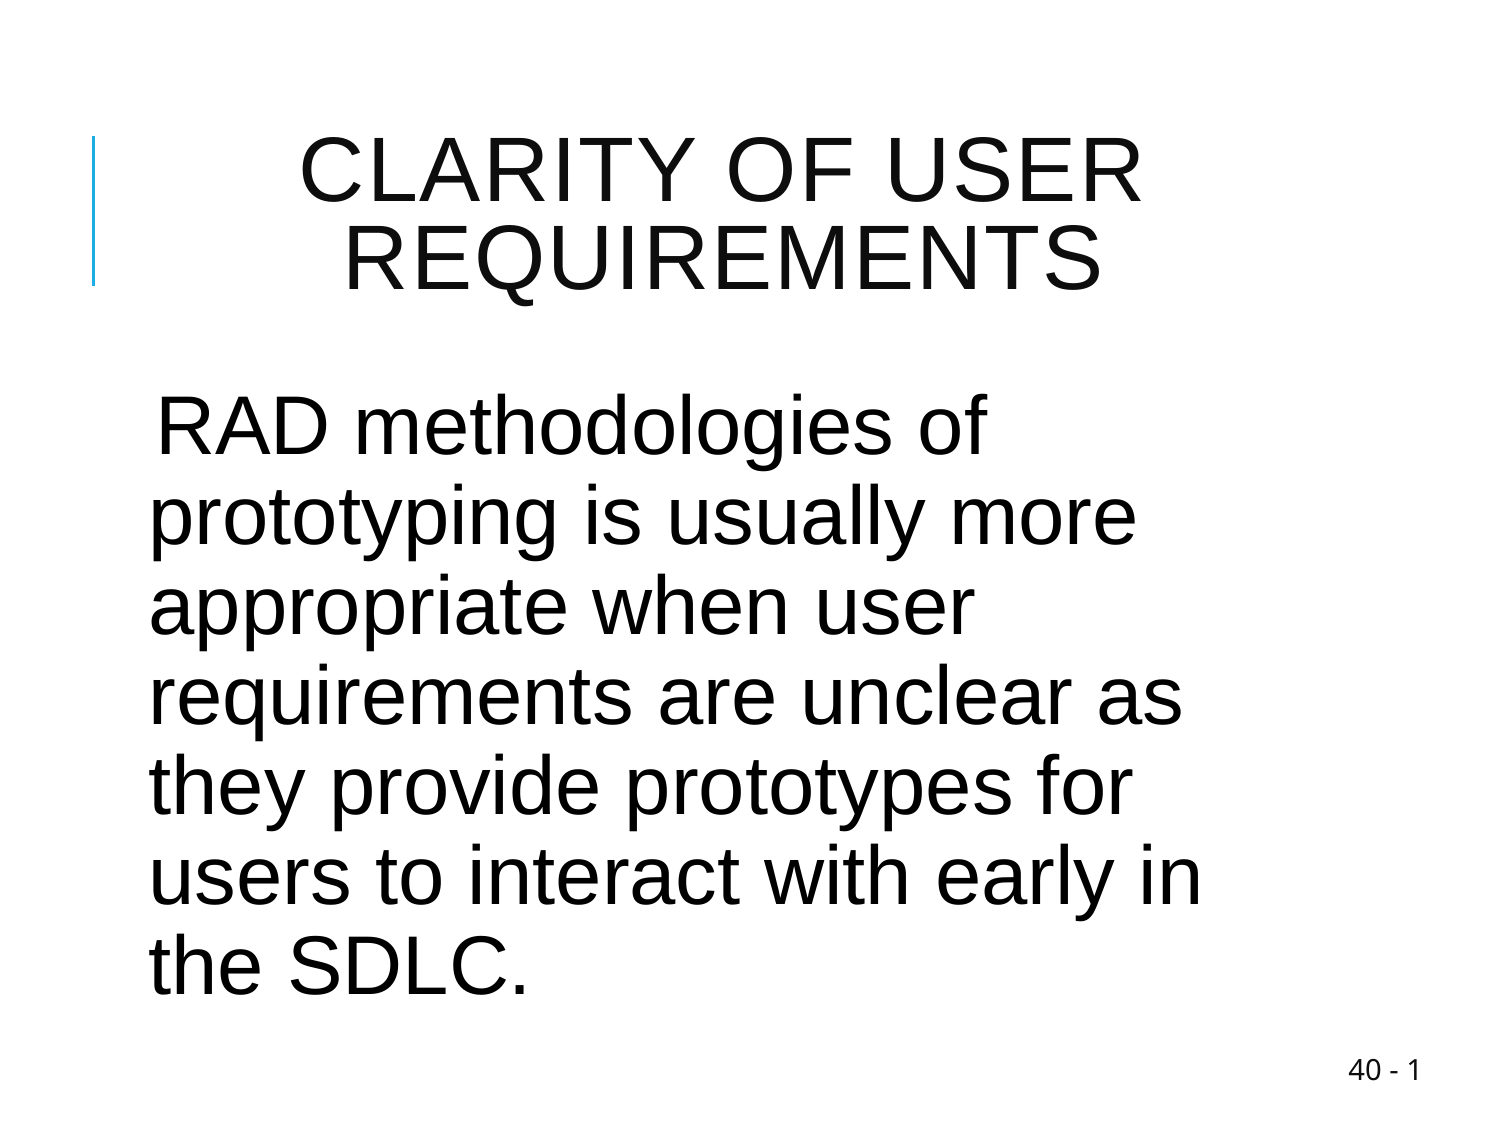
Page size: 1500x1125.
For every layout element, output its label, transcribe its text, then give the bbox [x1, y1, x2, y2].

list RAD methodologies of prototyping is usually more appropriate when user requirements are unclear as they provide prototypes for users to interact with early in the SDLC. [126, 375, 1322, 1035]
title Clarity of User Requirements [126, 96, 1322, 342]
slide_number 1 - 40 [1333, 1061, 1454, 1107]
